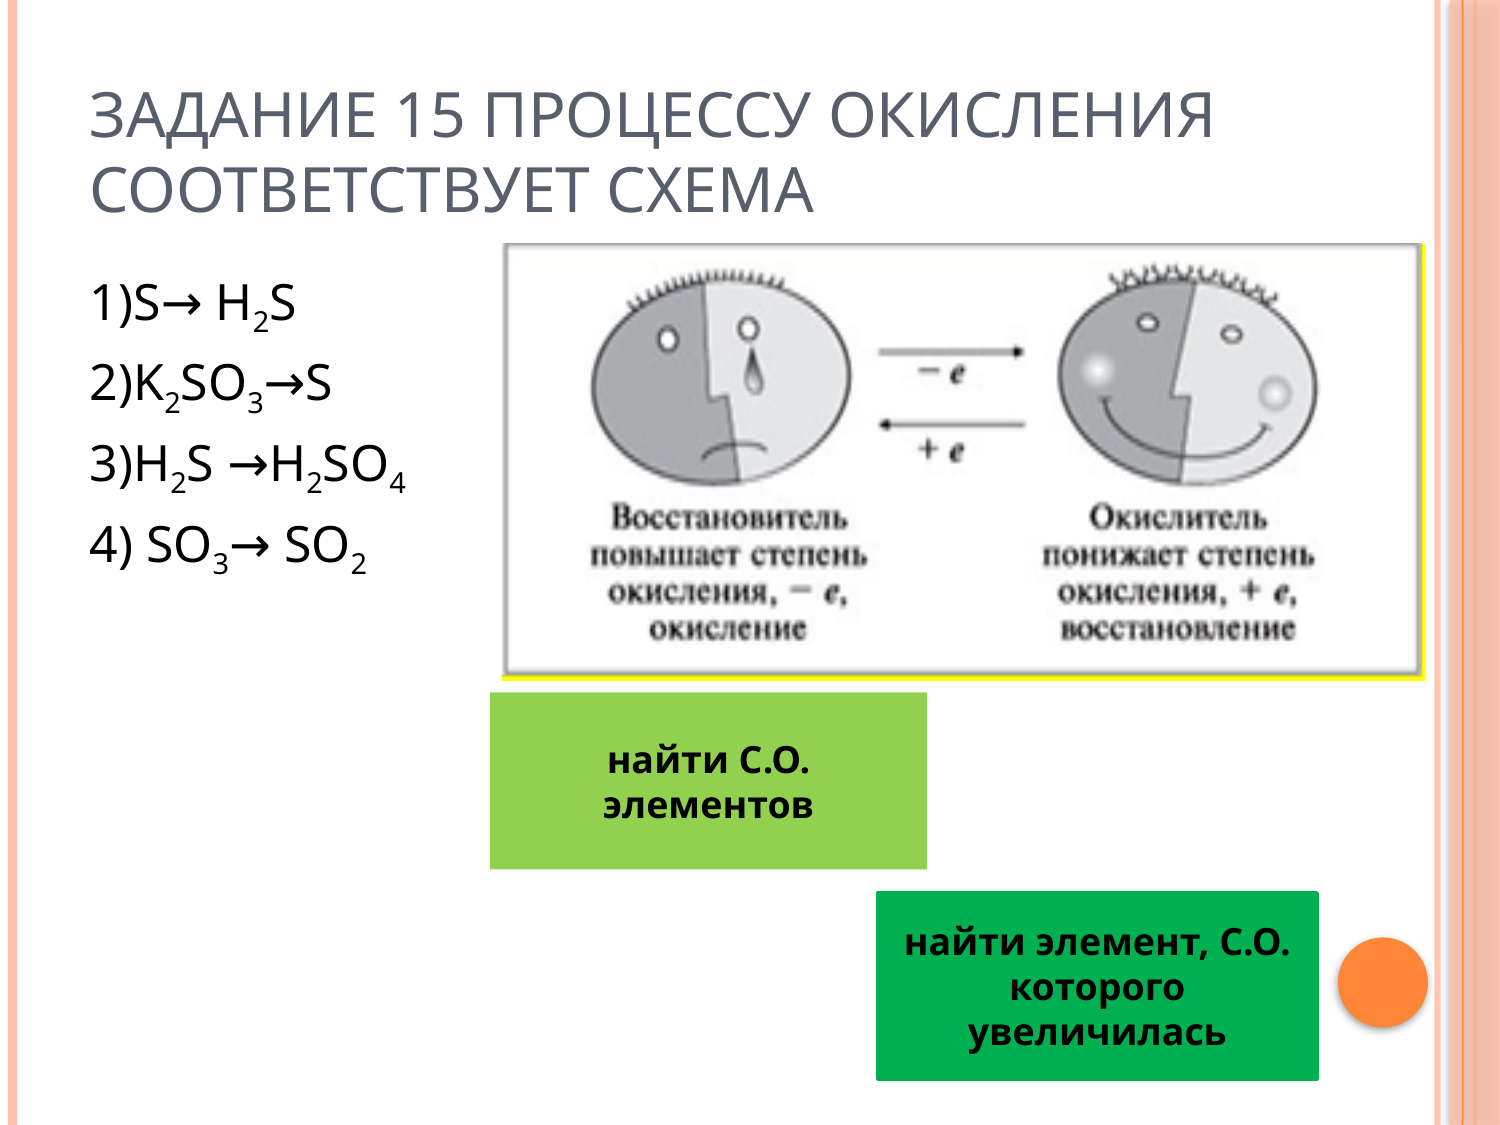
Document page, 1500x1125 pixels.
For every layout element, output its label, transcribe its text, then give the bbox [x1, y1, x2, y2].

list 1)S→ H2S 2)K2SO3→S 3)H2S →H2SO4 4) SO3→ SO2 [75, 262, 467, 1013]
text_box найти С.О. элементов [488, 690, 929, 872]
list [501, 243, 1426, 682]
title Задание 15 Процессу окисления соответствует схема [75, 45, 1300, 233]
text_box найти элемент, С.О. которого увеличилась [876, 891, 1319, 1081]
